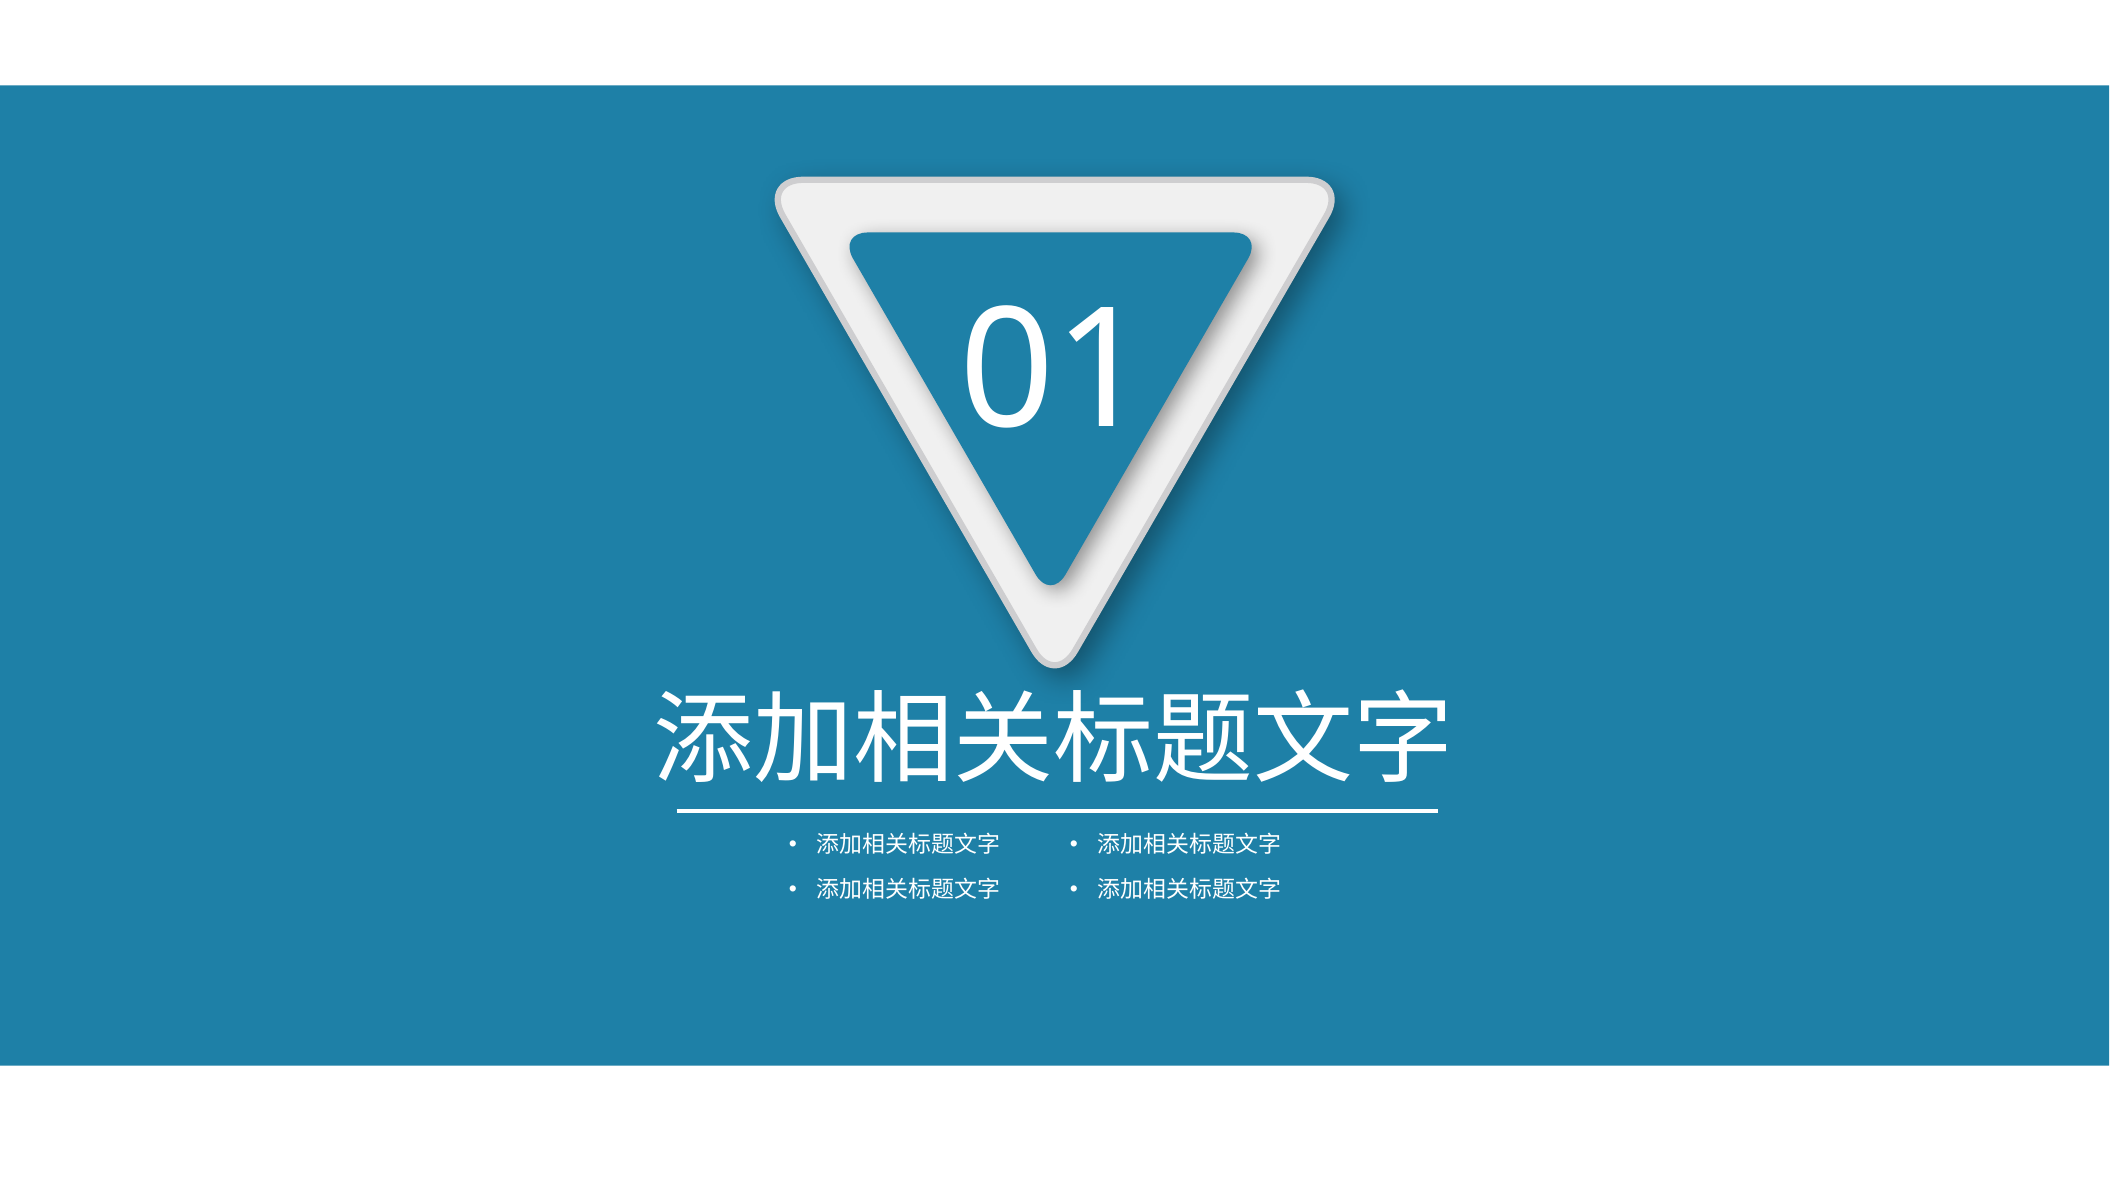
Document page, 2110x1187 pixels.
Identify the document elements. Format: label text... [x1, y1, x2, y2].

text_box 添加相关标题文字 [774, 822, 1016, 865]
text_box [771, 179, 1339, 671]
text_box 添加相关标题文字 [1054, 867, 1297, 910]
text_box [0, 84, 2110, 1067]
text_box 添加相关标题文字 [1054, 822, 1297, 865]
text_box 添加相关标题文字 [774, 867, 1016, 910]
